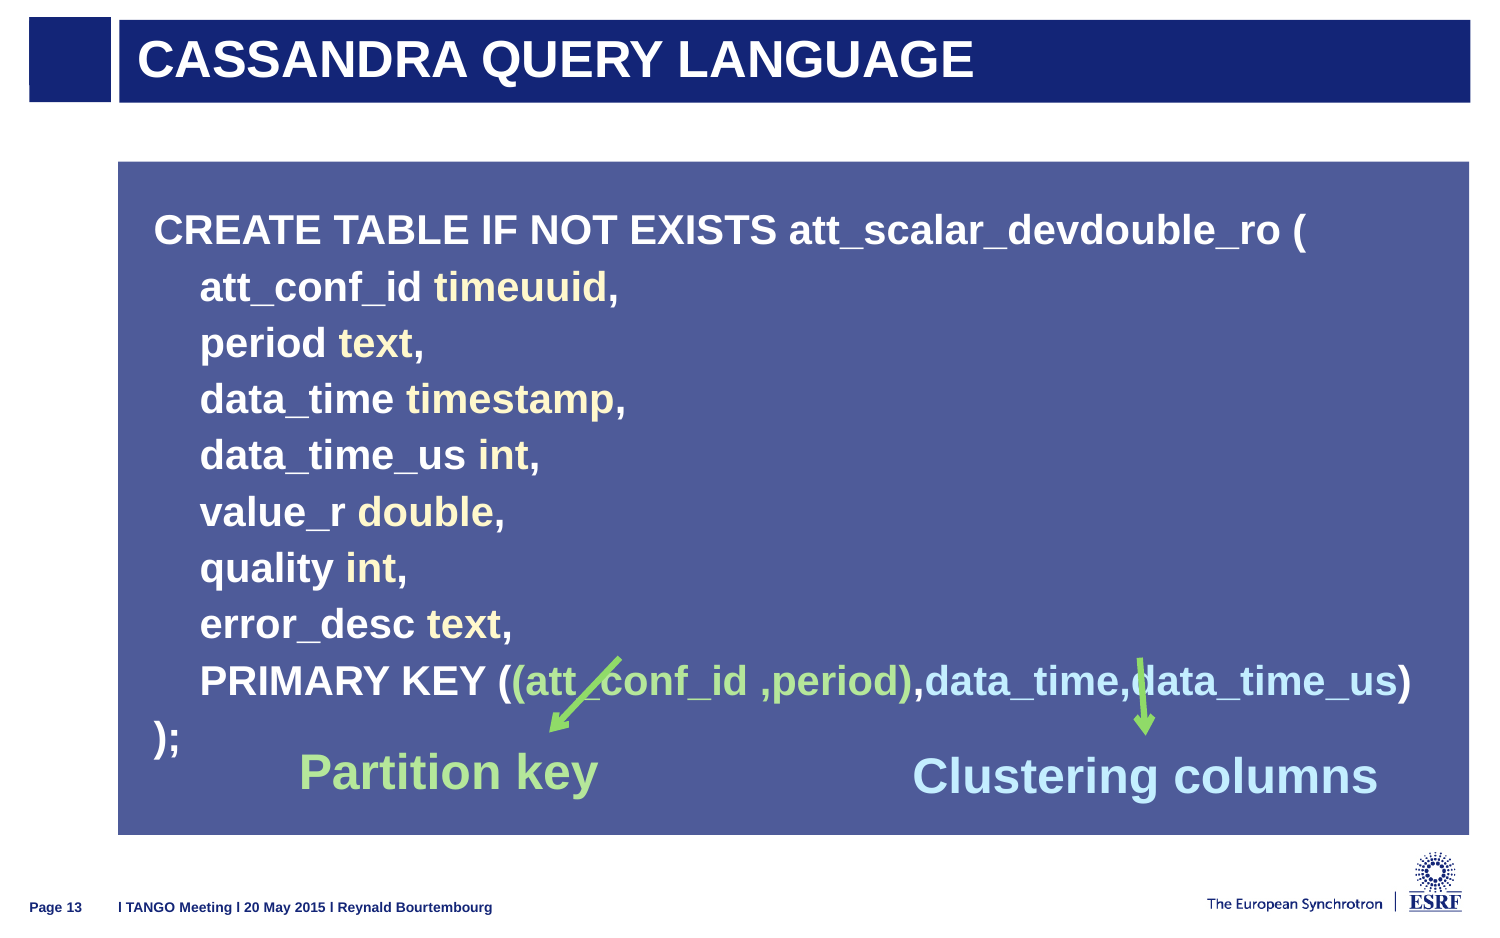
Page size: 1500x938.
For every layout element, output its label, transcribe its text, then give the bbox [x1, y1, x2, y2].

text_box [548, 657, 621, 733]
text_box Partition key [147, 732, 750, 808]
slide_number Page 13 [29, 886, 98, 916]
text_box Clustering columns [844, 735, 1447, 811]
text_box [1139, 657, 1146, 736]
picture [1175, 831, 1500, 938]
list CREATE TABLE IF NOT EXISTS att_scalar_devdouble_ro ( att_conf_id timeuuid, period text, data_time timestamp, data_time_us int, value_r double, quality int, error_desc text, PRIMARY KEY ((att_conf_id ,period),data_time,data_time_us) ); [118, 161, 1470, 835]
title Cassandra Query Language [119, 19, 1471, 103]
footer l TANGO Meeting l 20 May 2015 l Reynald Bourtembourg [118, 886, 1122, 916]
